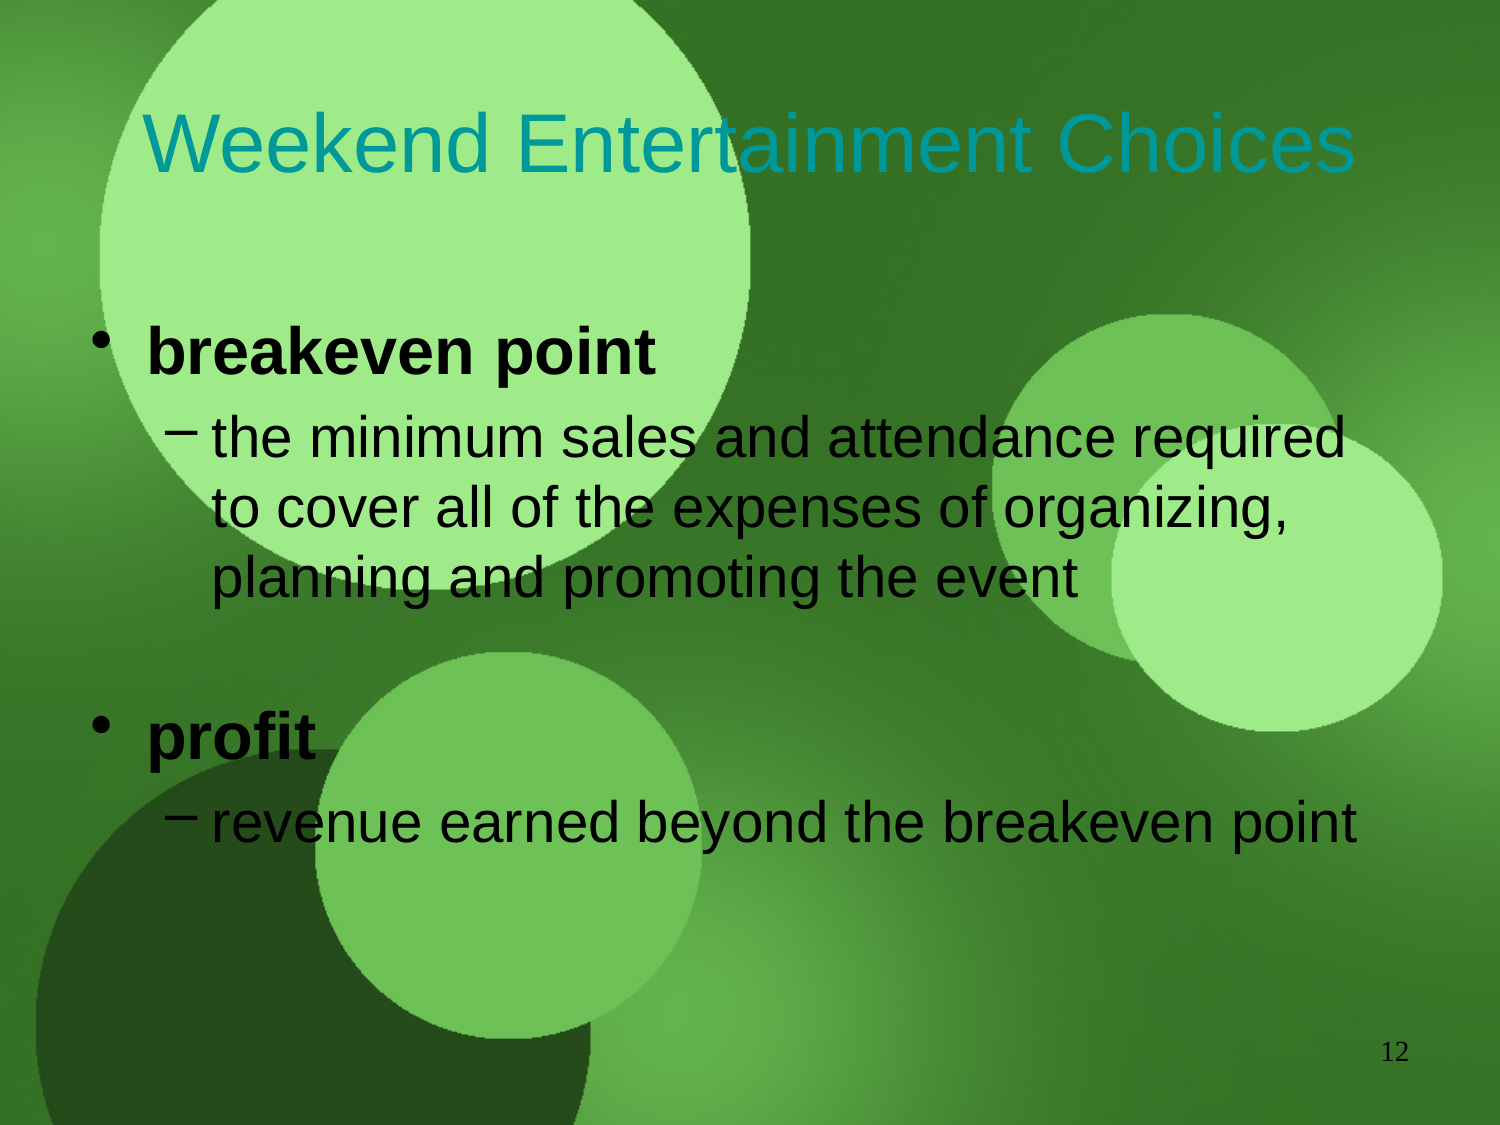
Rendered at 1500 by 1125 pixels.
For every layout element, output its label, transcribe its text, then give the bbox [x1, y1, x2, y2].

title Weekend Entertainment Choices [74, 44, 1426, 233]
picture [0, 0, 1500, 1125]
list breakeven point the minimum sales and attendance required to cover all of the expenses of organizing, planning and promoting the event profit revenue earned beyond the breakeven point [74, 299, 1426, 1006]
slide_number 12 [1074, 1024, 1426, 1103]
